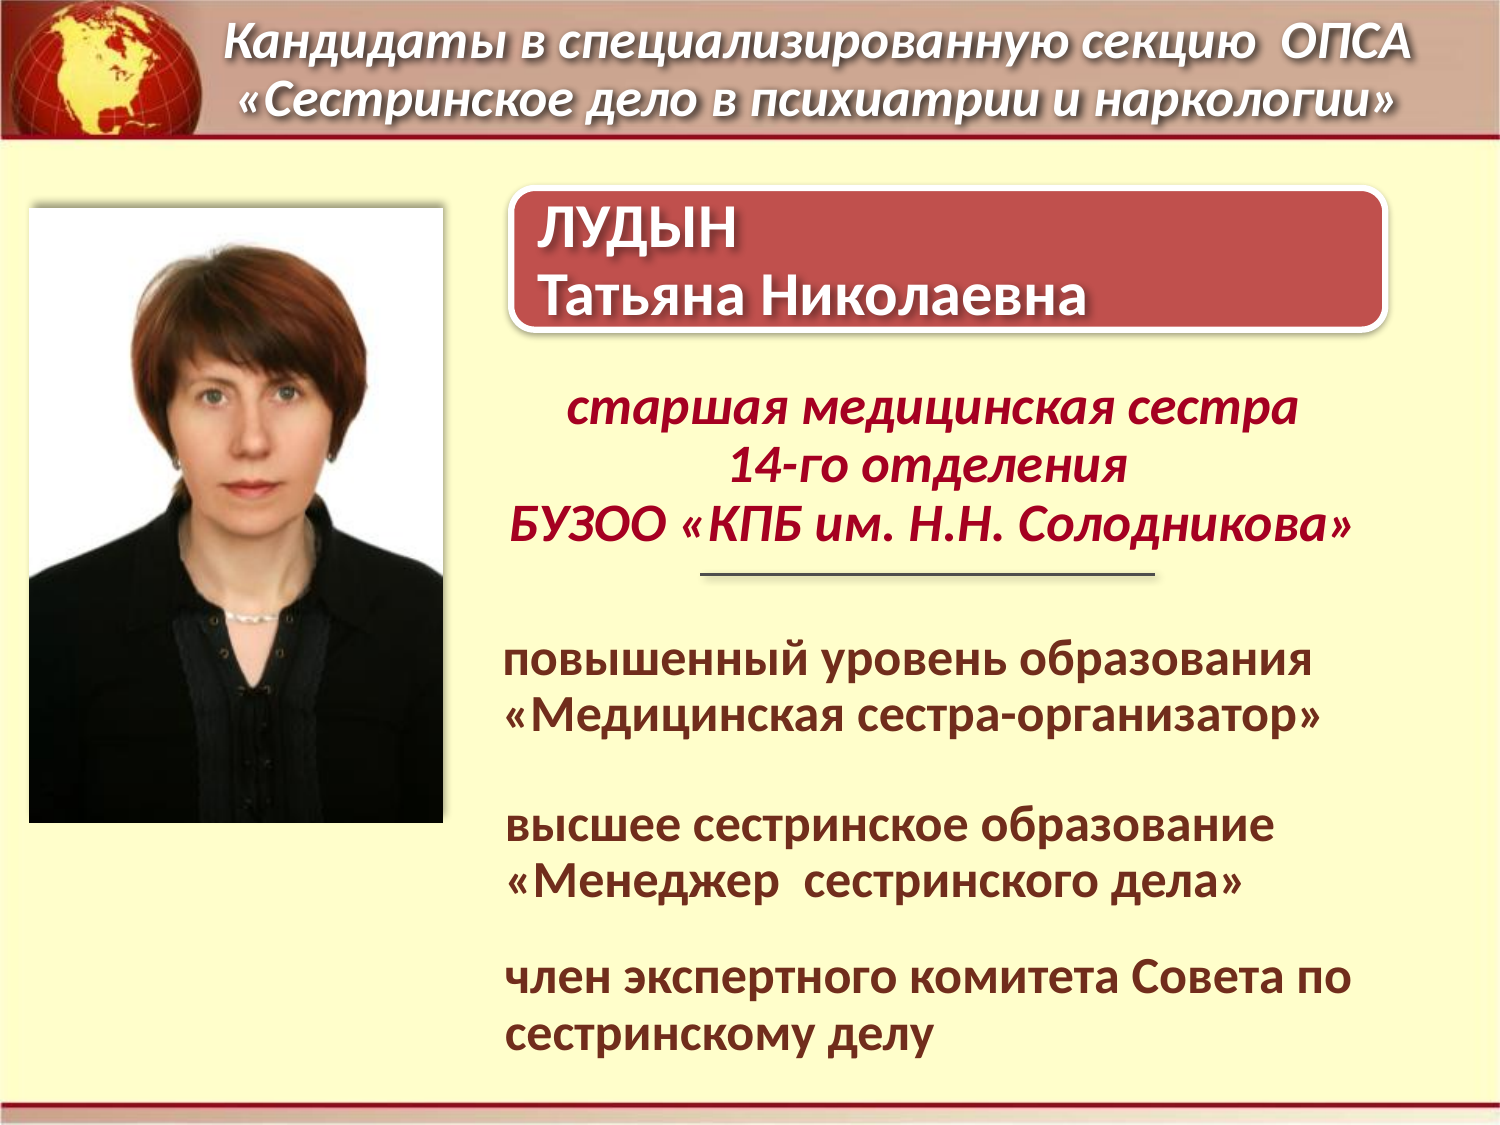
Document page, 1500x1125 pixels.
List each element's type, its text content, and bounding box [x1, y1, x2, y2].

text_box старшая медицинская сестра 14-го отделения БУЗОО «КПБ им. Н.Н. Солодникова» [475, 370, 1392, 561]
text_box ЛУДЫН Татьяна Николаевна [522, 186, 1392, 337]
text_box повышенный уровень образования «Медицинская сестра-организатор» [487, 622, 1447, 750]
text_box [508, 188, 522, 329]
picture [0, 0, 1500, 1125]
text_box Кандидаты в специализированную секцию ОПСА «Сестринское дело в психиатрии и наркологии» [147, 3, 1489, 136]
text_box член экспертного комитета Совета по сестринскому делу [490, 941, 1500, 1069]
text_box высшее сестринское образование «Менеджер сестринского дела» [490, 789, 1353, 917]
